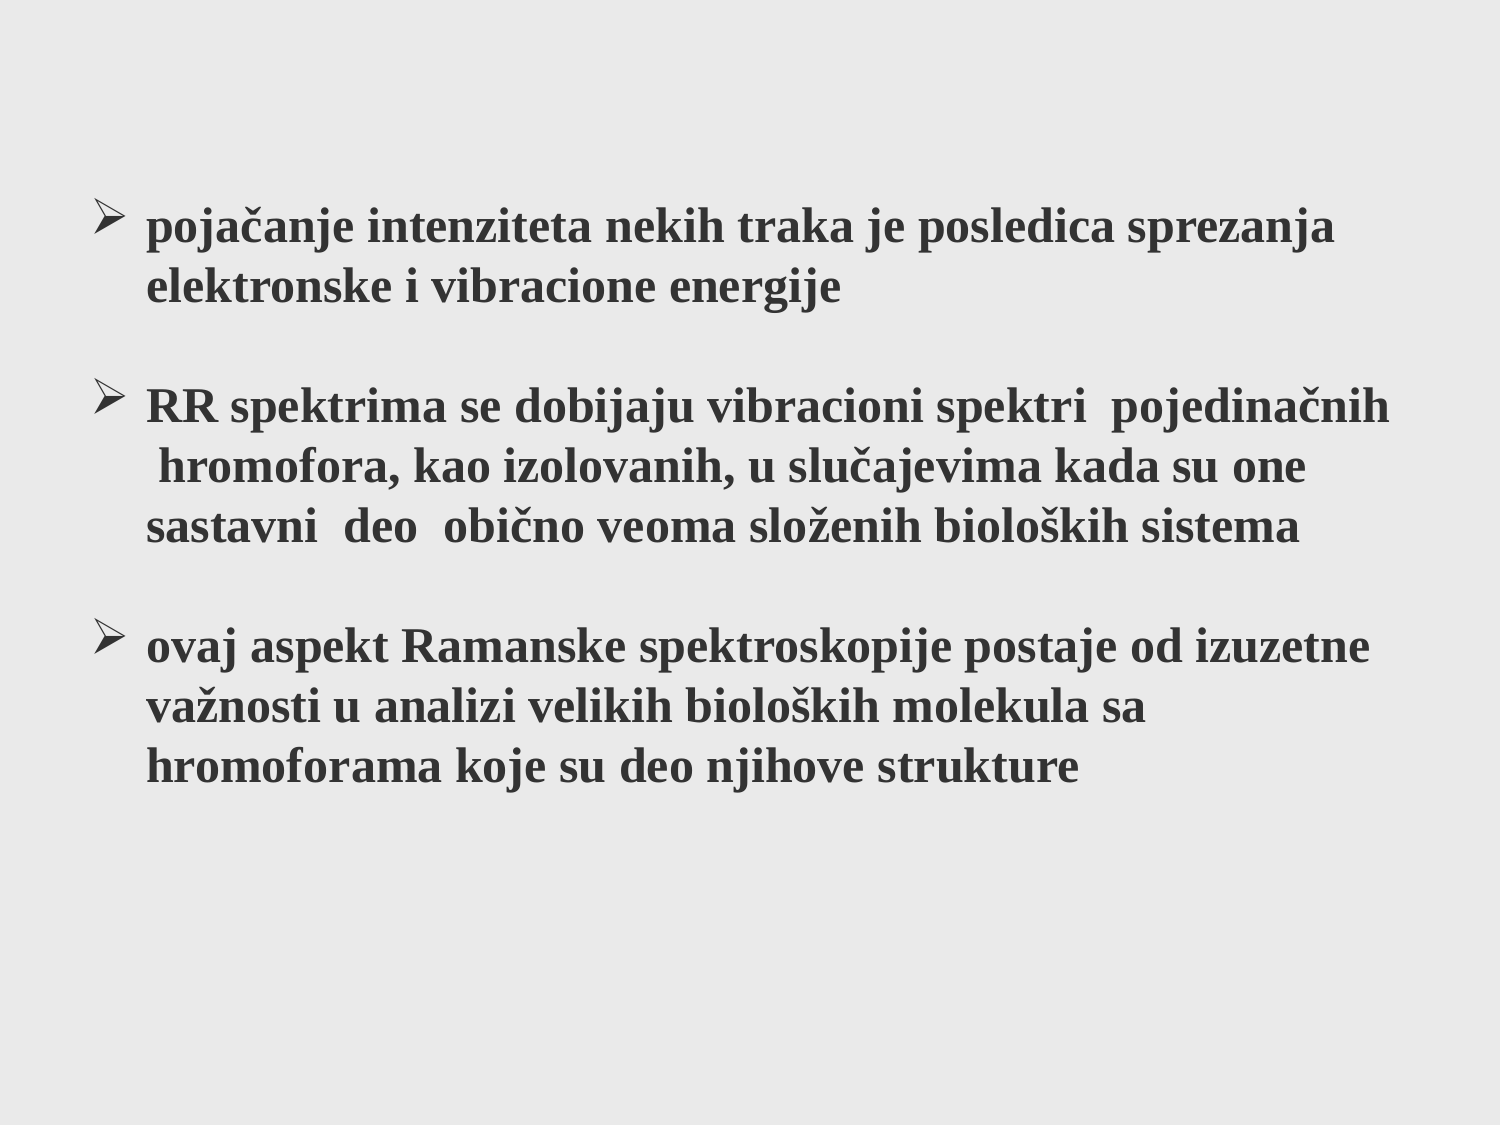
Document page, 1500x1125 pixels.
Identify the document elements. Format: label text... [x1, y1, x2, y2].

list pojačanje intenziteta nekih traka je posledica sprezanja elektronske i vibracione energije RR spektrima se dobijaju vibracioni spektri pojedinačnih hromofora, kao izolovanih, u slučajevima kada su one sastavni deo obično veoma složenih bioloških sistema ovaj aspekt Ramanske spektroskopije postaje od izuzetne važnosti u analizi velikih bioloških molekula sa hromoforama koje su deo njihove strukture [75, 125, 1425, 913]
